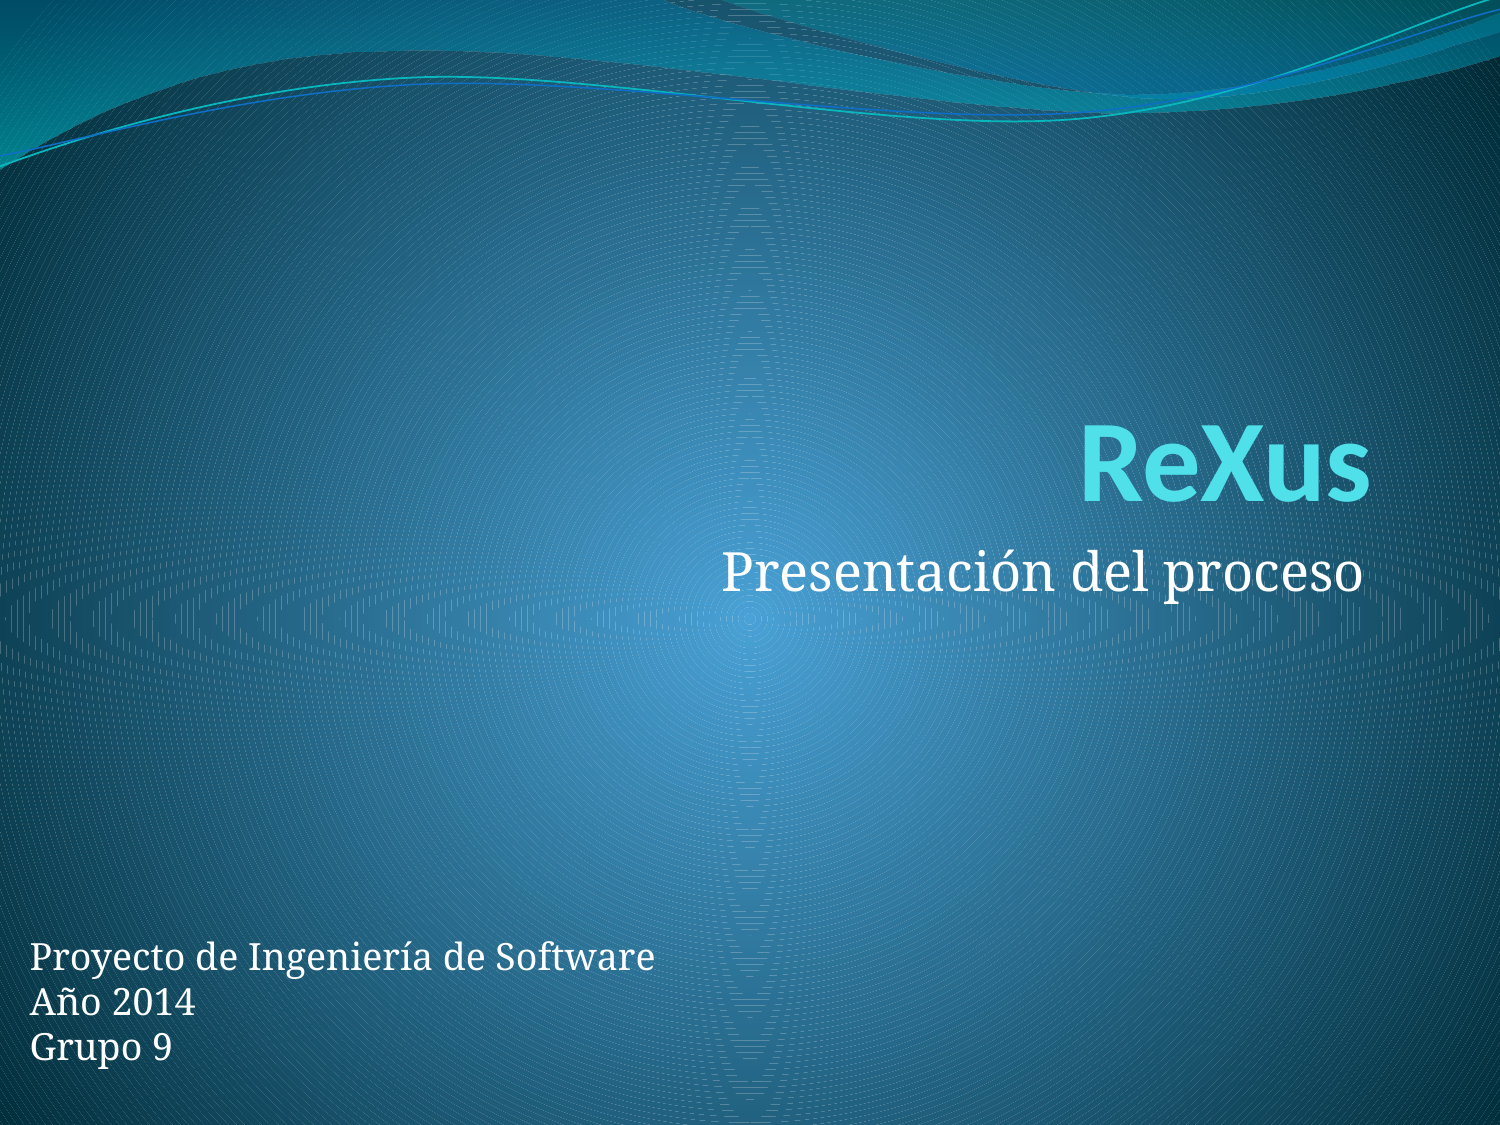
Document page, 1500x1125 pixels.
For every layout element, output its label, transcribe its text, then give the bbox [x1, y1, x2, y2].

subtitle Presentación del proceso [87, 529, 1376, 818]
text_box Proyecto de Ingeniería de Software Año 2014 Grupo 9 [14, 925, 672, 1076]
title ReXus [87, 224, 1376, 525]
